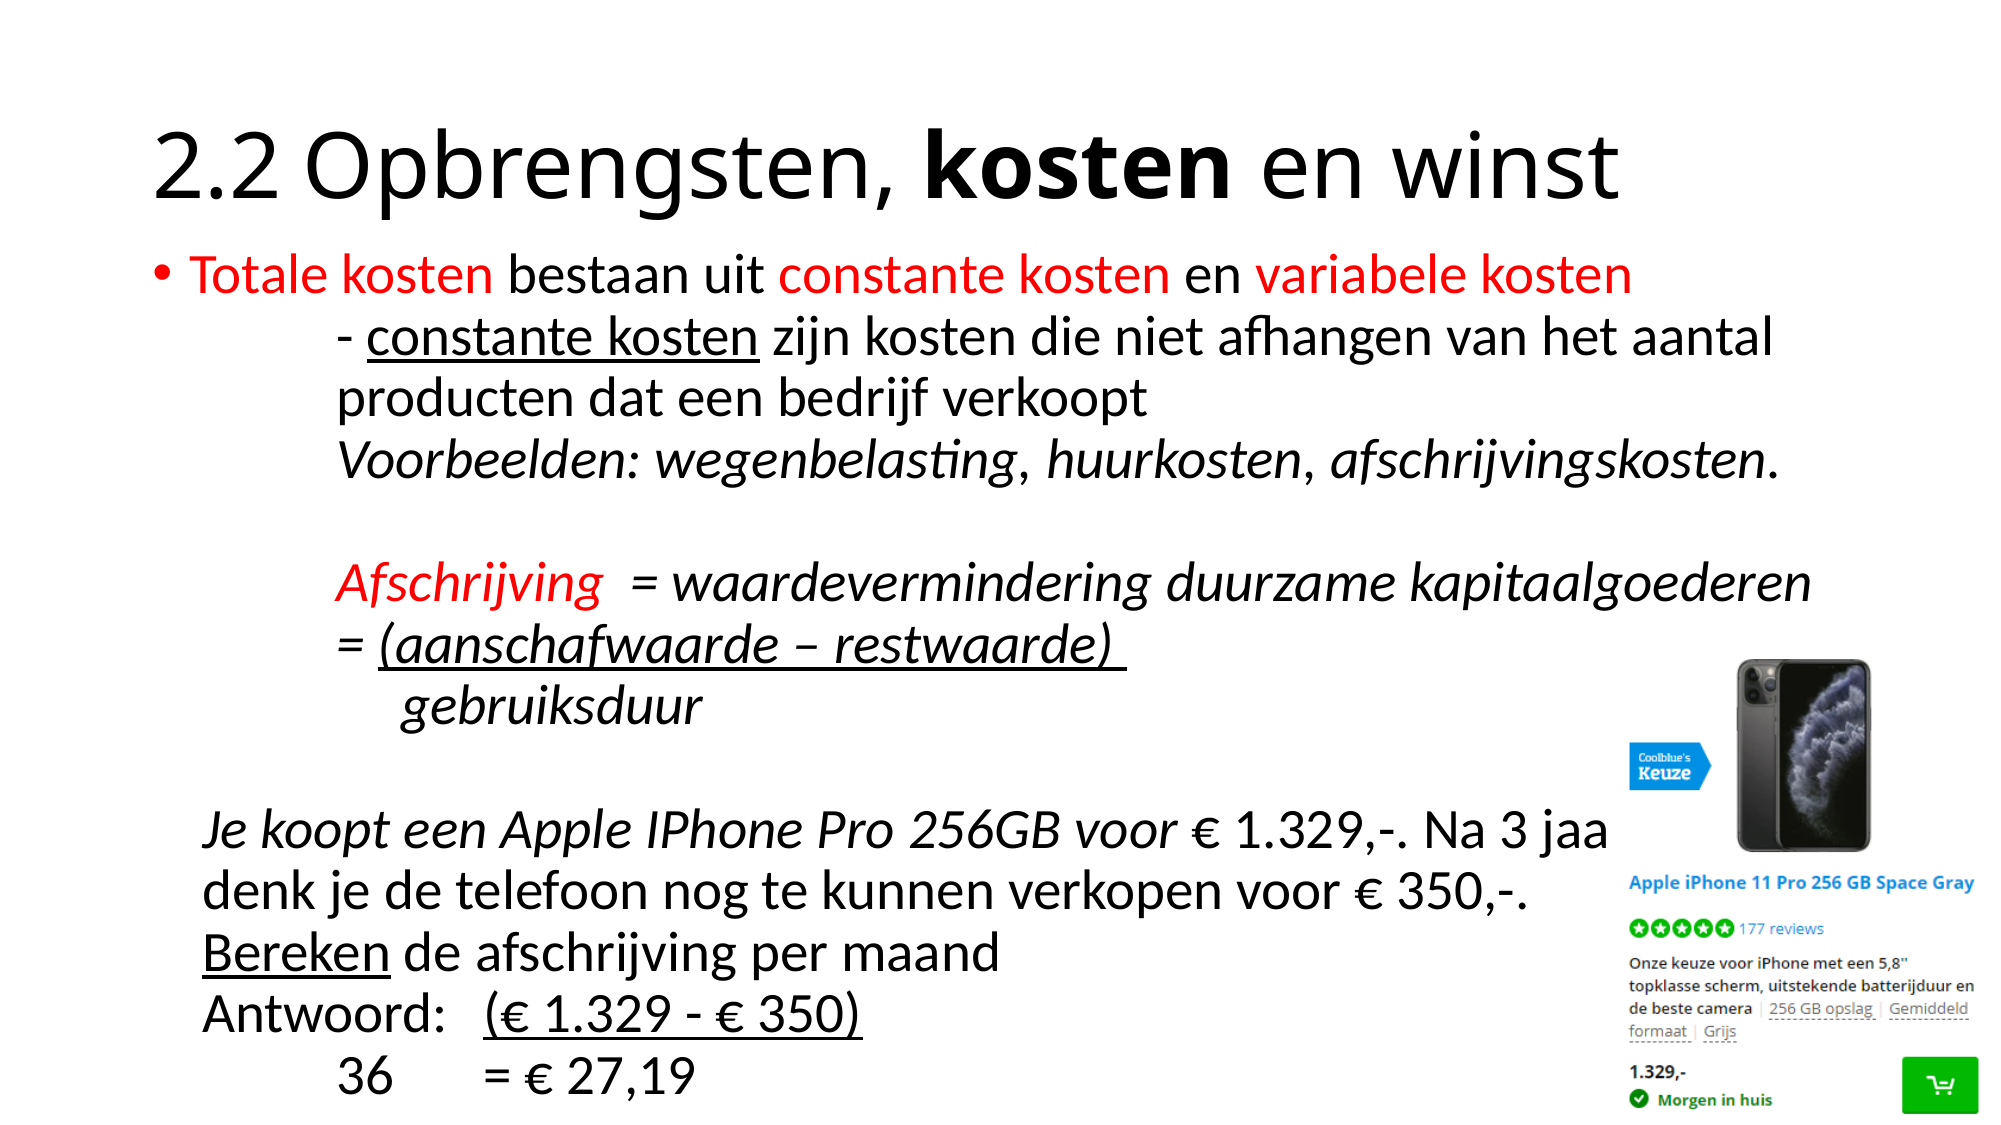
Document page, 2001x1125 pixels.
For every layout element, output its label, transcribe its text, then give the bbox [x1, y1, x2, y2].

title 2.2 Opbrengsten, kosten en winst [137, 59, 1863, 236]
list Totale kosten bestaan uit constante kosten en variabele kosten - constante kosten zijn kosten die niet afhangen van het aantal producten dat een bedrijf verkoopt Voorbeelden: wegenbelasting, huurkosten, afschrijvingskosten. Afschrijving = waardevermindering duurzame kapitaalgoederen = (aanschafwaarde – restwaarde) gebruiksduur Je koopt een Apple IPhone Pro 256GB voor € 1.329,-. Na 3 jaar denk je de telefoon nog te kunnen verkopen voor € 350,-. Bereken de afschrijving per maand Antwoord: (€ 1.329 - € 350) 36 = € 27,19 [137, 236, 1981, 1120]
picture [1607, 639, 2000, 1120]
